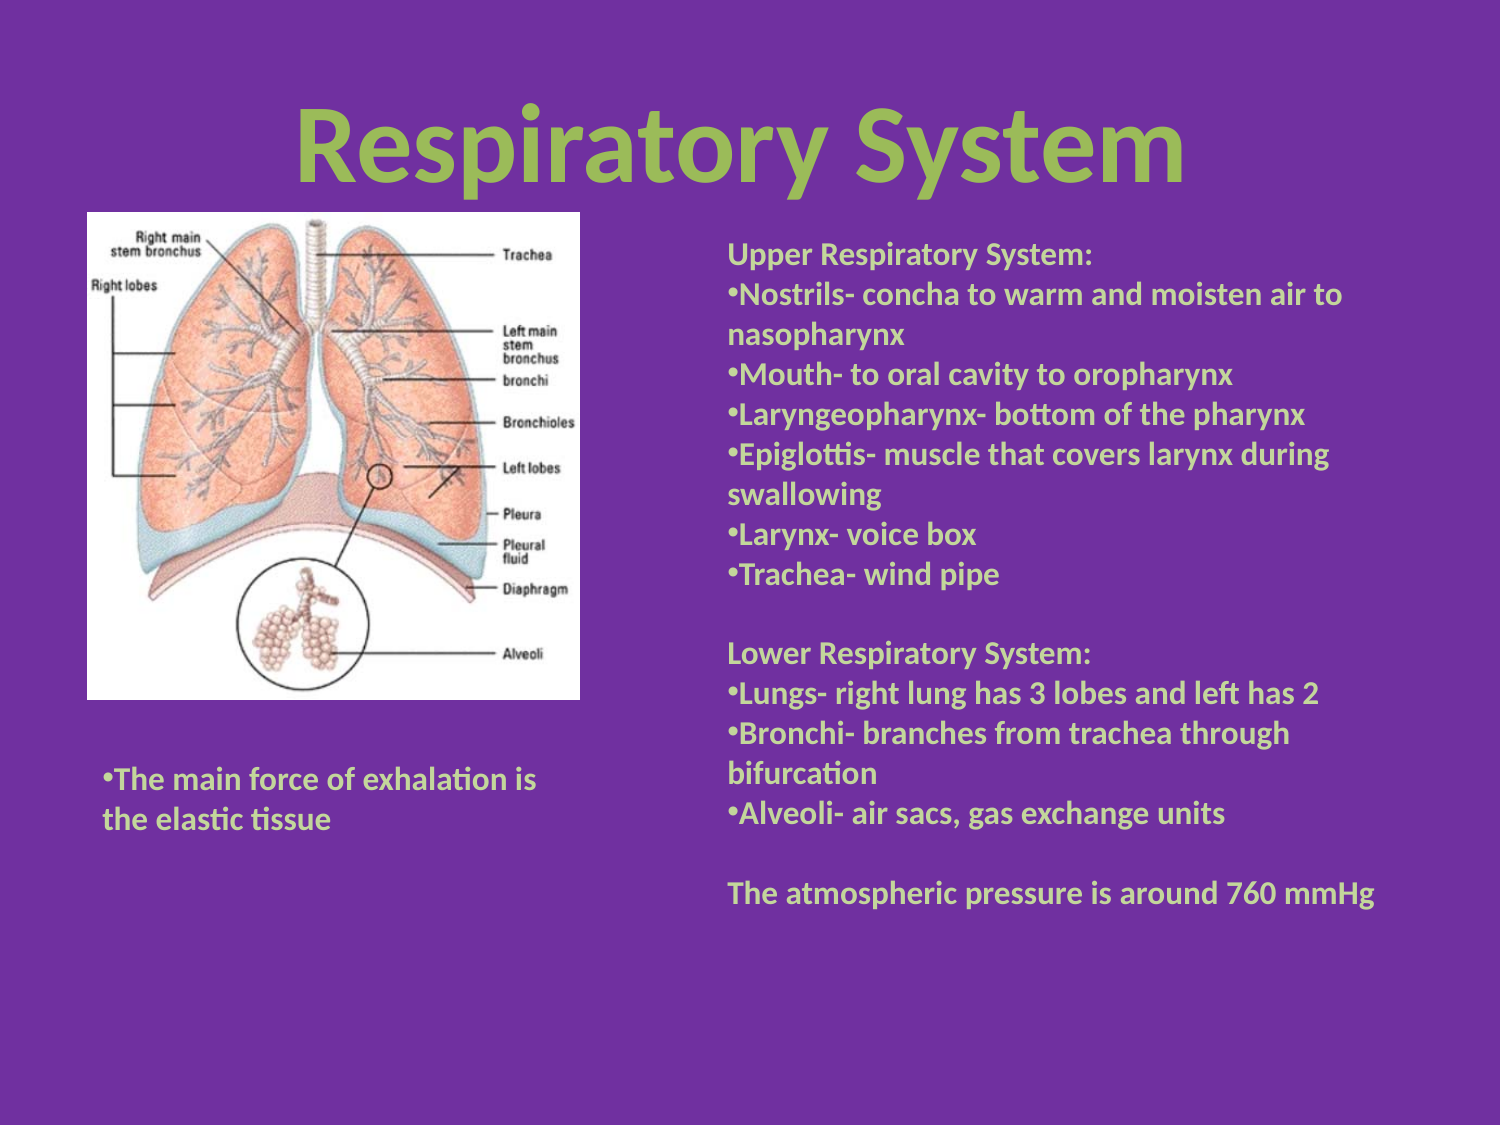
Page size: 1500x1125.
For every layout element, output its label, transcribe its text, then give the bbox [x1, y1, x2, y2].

picture [87, 212, 580, 700]
text_box Respiratory System [279, 62, 1205, 213]
text_box Upper Respiratory System: Nostrils- concha to warm and moisten air to nasopharynx Mouth- to oral cavity to oropharynx Laryngeopharynx- bottom of the pharynx Epiglottis- muscle that covers larynx during swallowing Larynx- voice box Trachea- wind pipe Lower Respiratory System: Lungs- right lung has 3 lobes and left has 2 Bronchi- branches from trachea through bifurcation Alveoli- air sacs, gas exchange units The atmospheric pressure is around 760 mmHg [712, 224, 1413, 999]
text_box The main force of exhalation is the elastic tissue [87, 749, 588, 845]
